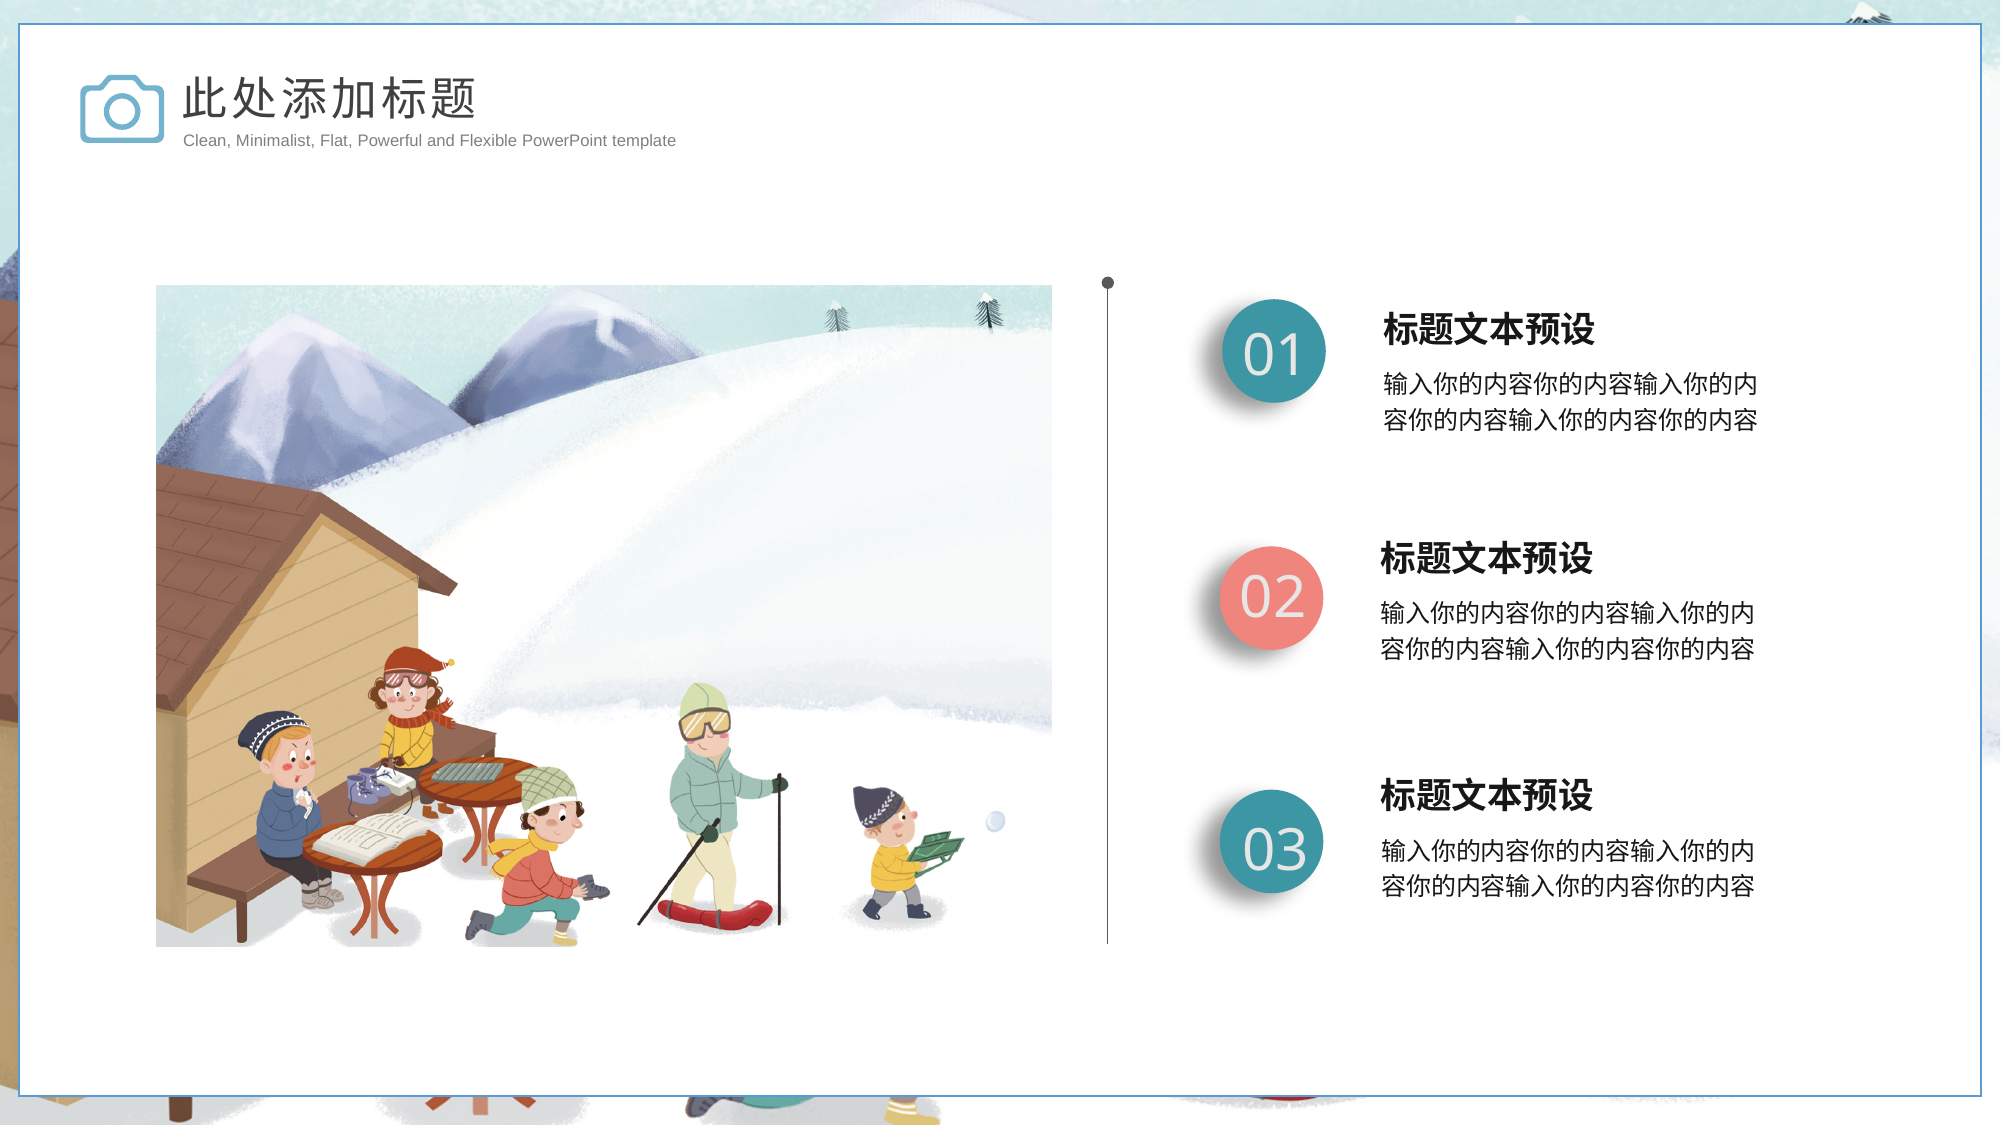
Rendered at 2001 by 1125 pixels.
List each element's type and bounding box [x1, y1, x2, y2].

picture [0, 0, 2001, 1125]
text_box [168, 64, 983, 155]
